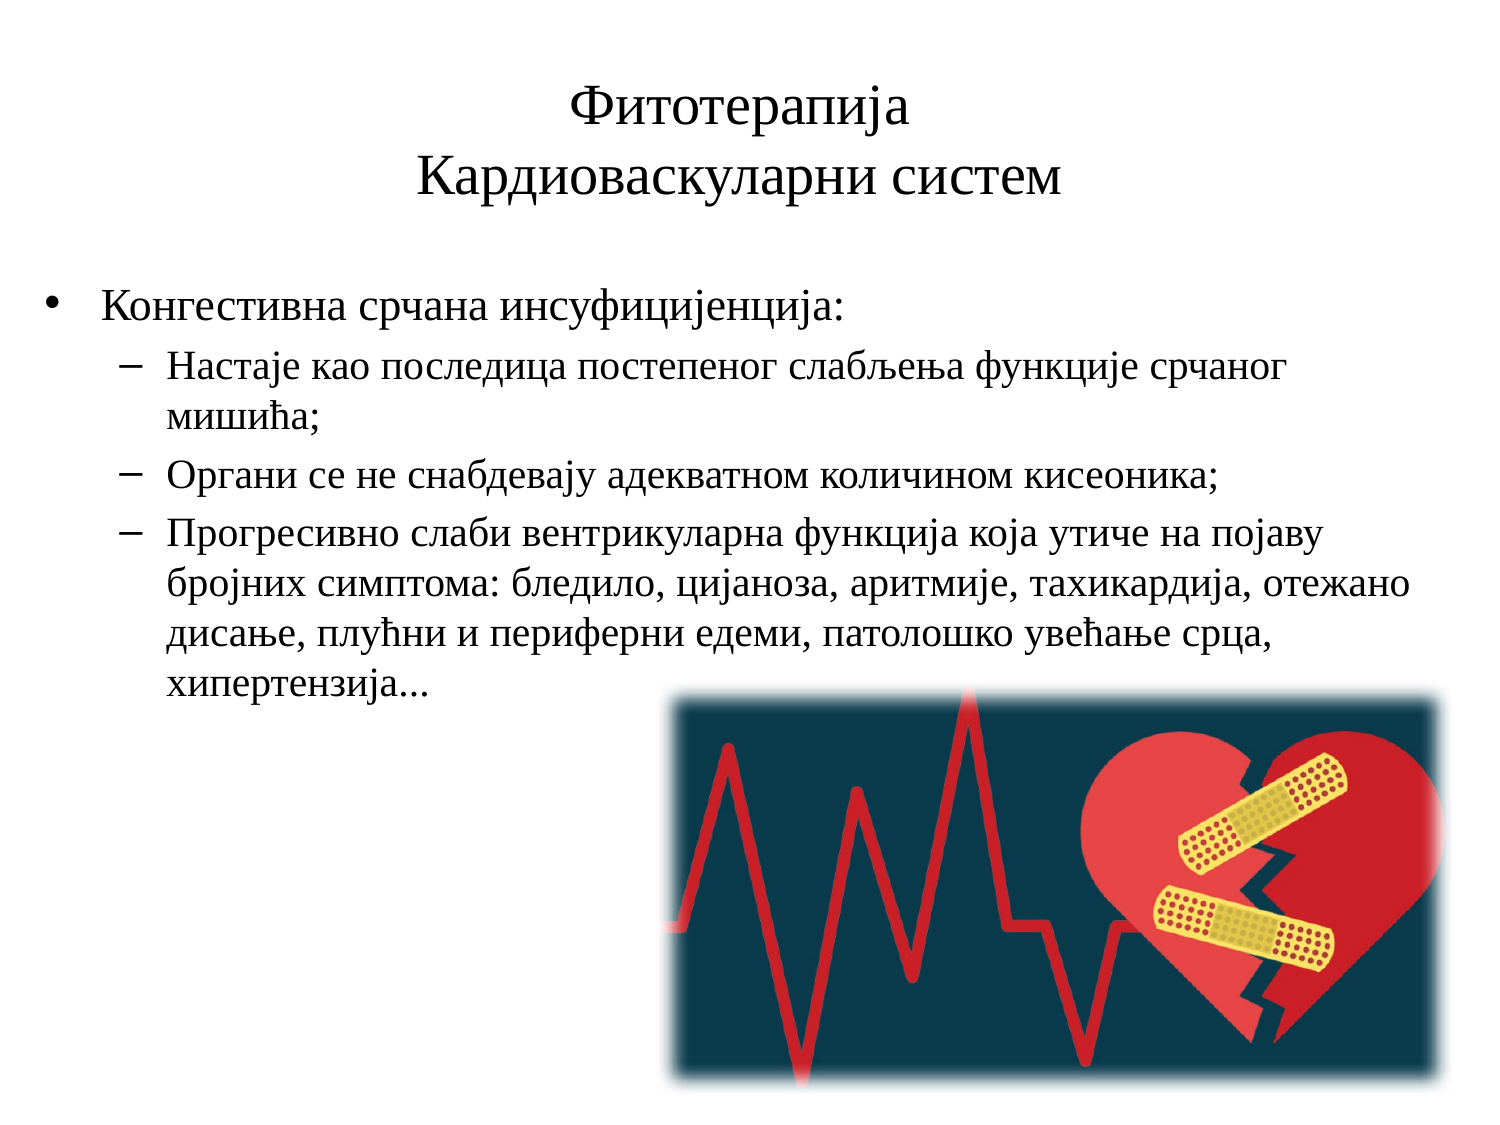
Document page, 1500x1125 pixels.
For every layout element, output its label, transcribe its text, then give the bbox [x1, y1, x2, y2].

picture [655, 680, 1454, 1097]
list Конгестивна срчана инсуфицијенција: Настаје као последица постепеног слабљења функције срчаног мишића; Органи се не снабдевају адекватном количином кисеоника; Прогресивно слаби вентрикуларна функција која утиче на појаву бројних симптома: бледило, цијаноза, аритмије, тахикардија, отежано дисање, плућни и периферни едеми, патолошко увећање срца, хипертензија... [29, 267, 1453, 1010]
title Фитотерапија Кардиоваскуларни систем [64, 54, 1415, 218]
